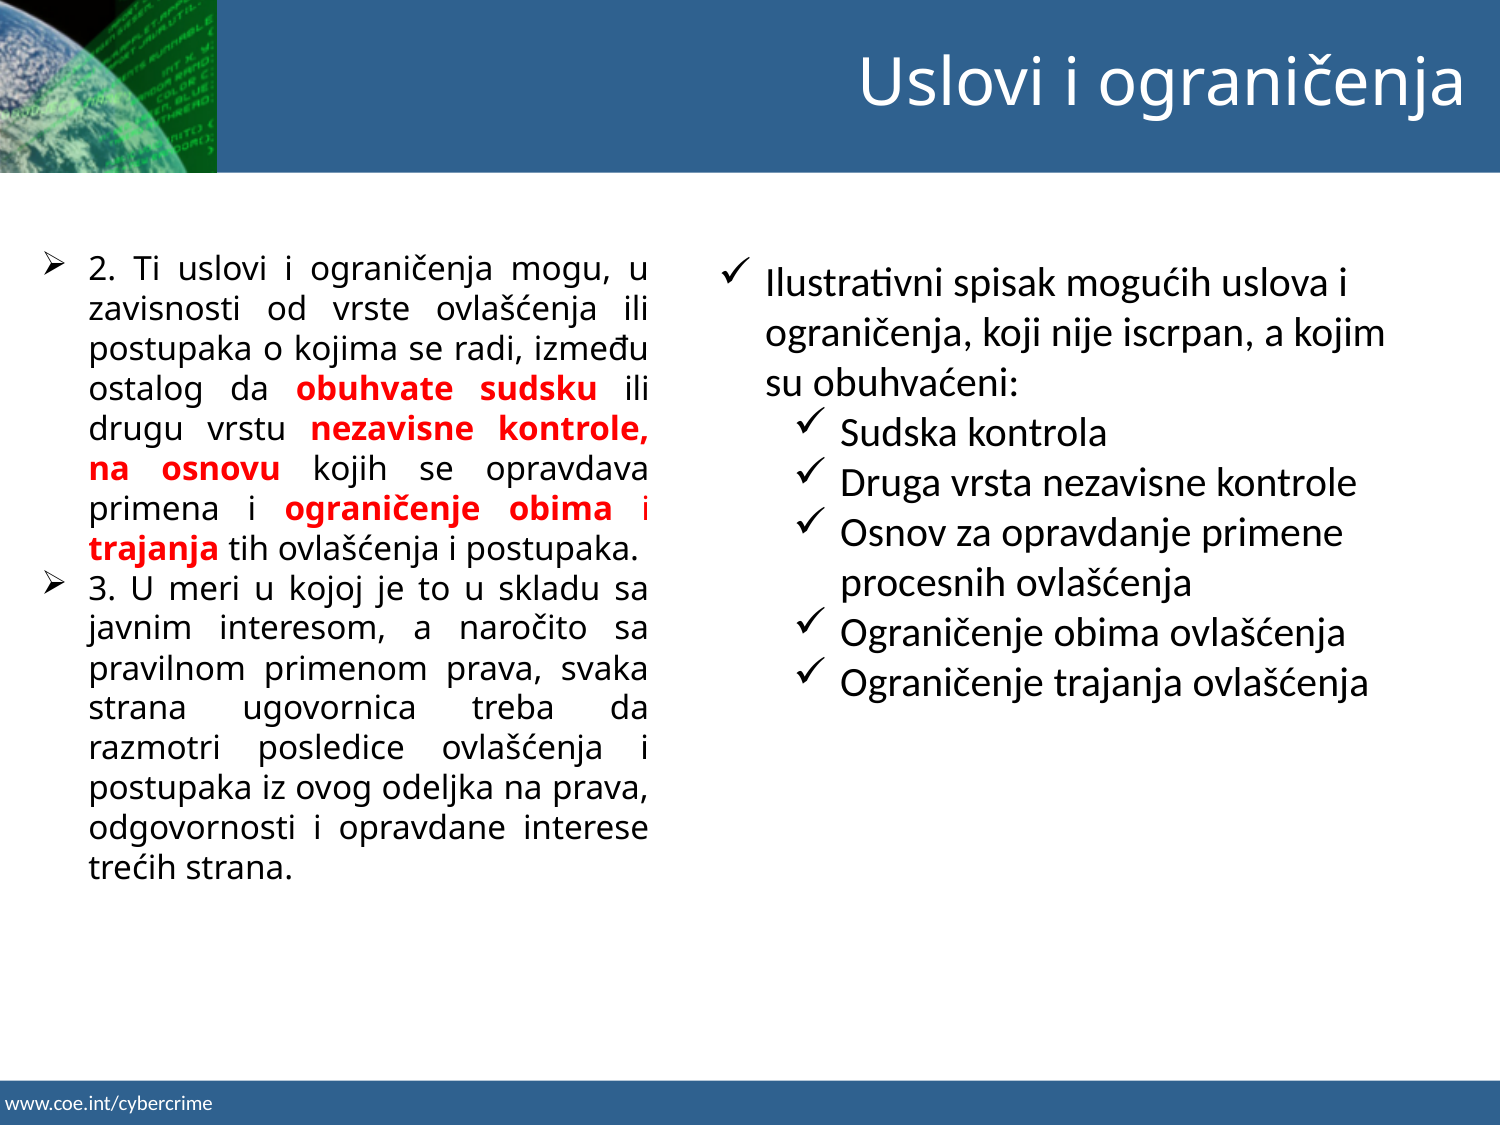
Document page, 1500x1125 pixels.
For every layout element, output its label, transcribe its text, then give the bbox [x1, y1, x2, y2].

text_box Ilustrativni spisak mogućih uslova i ograničenja, koji nije iscrpan, a kojim su obuhvaćeni: Sudska kontrola Druga vrsta nezavisne kontrole Osnov za opravdanje primene procesnih ovlašćenja Ograničenje obima ovlašćenja Ograničenje trajanja ovlašćenja [703, 247, 1408, 712]
picture [0, 0, 217, 173]
text_box Uslovi i ograničenja [230, 31, 1483, 126]
text_box 2. Ti uslovi i ograničenja mogu, u zavisnosti od vrste ovlašćenja ili postupaka o kojima se radi, između ostalog da obuhvate sudsku ili drugu vrstu nezavisne kontrole, na osnovu kojih se opravdava primena i ograničenje obima i trajanja tih ovlašćenja i postupaka. 3. U meri u kojoj je to u skladu sa javnim interesom, a naročito sa pravilnom primenom prava, svaka strana ugovornica treba da razmotri posledice ovlašćenja i postupaka iz ovog odeljka na prava, odgovornosti i opravdane interese trećih strana. [26, 240, 665, 894]
